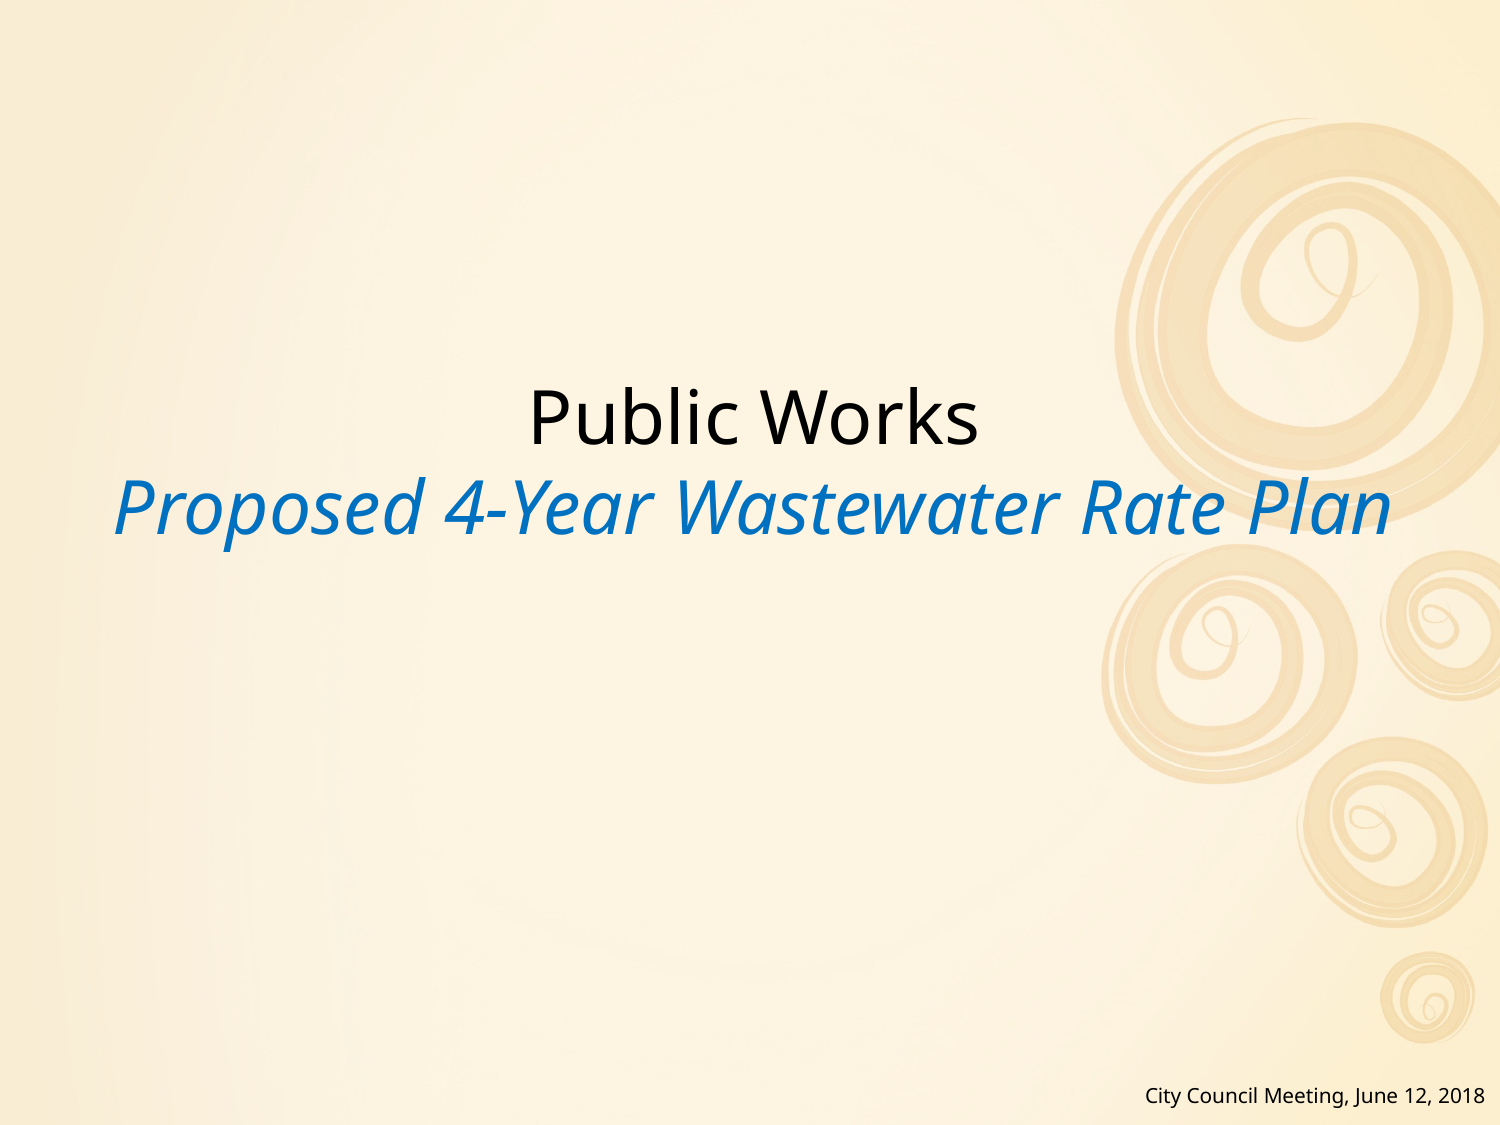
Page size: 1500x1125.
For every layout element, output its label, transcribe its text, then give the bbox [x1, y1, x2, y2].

text_box City Council Meeting, June 12, 2018 [1025, 1049, 1500, 1125]
text_box [2, 260, 1500, 503]
text_box Public Works Proposed 4-Year Wastewater Rate Plan [4, 362, 1500, 488]
picture [0, 0, 1500, 1125]
